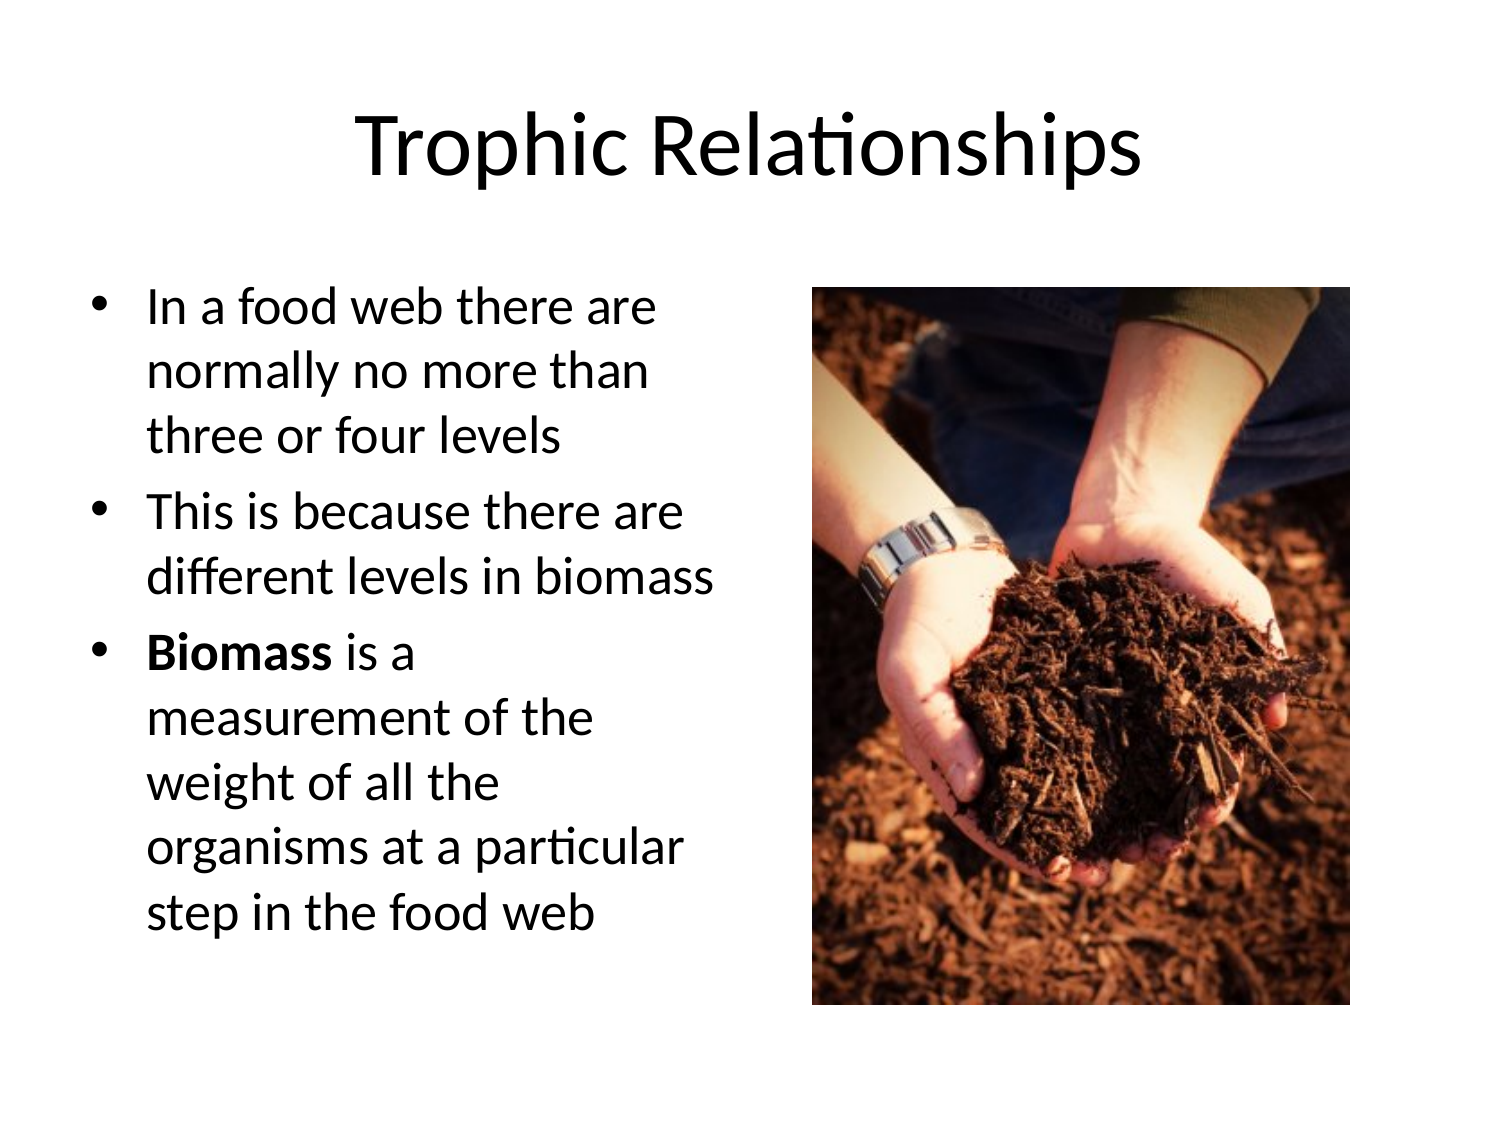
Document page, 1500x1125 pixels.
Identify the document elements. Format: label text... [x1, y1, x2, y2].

title Trophic Relationships [75, 45, 1425, 233]
list In a food web there are normally no more than three or four levels This is because there are different levels in biomass Biomass is a measurement of the weight of all the organisms at a particular step in the food web [75, 262, 738, 1005]
picture [812, 287, 1351, 1005]
